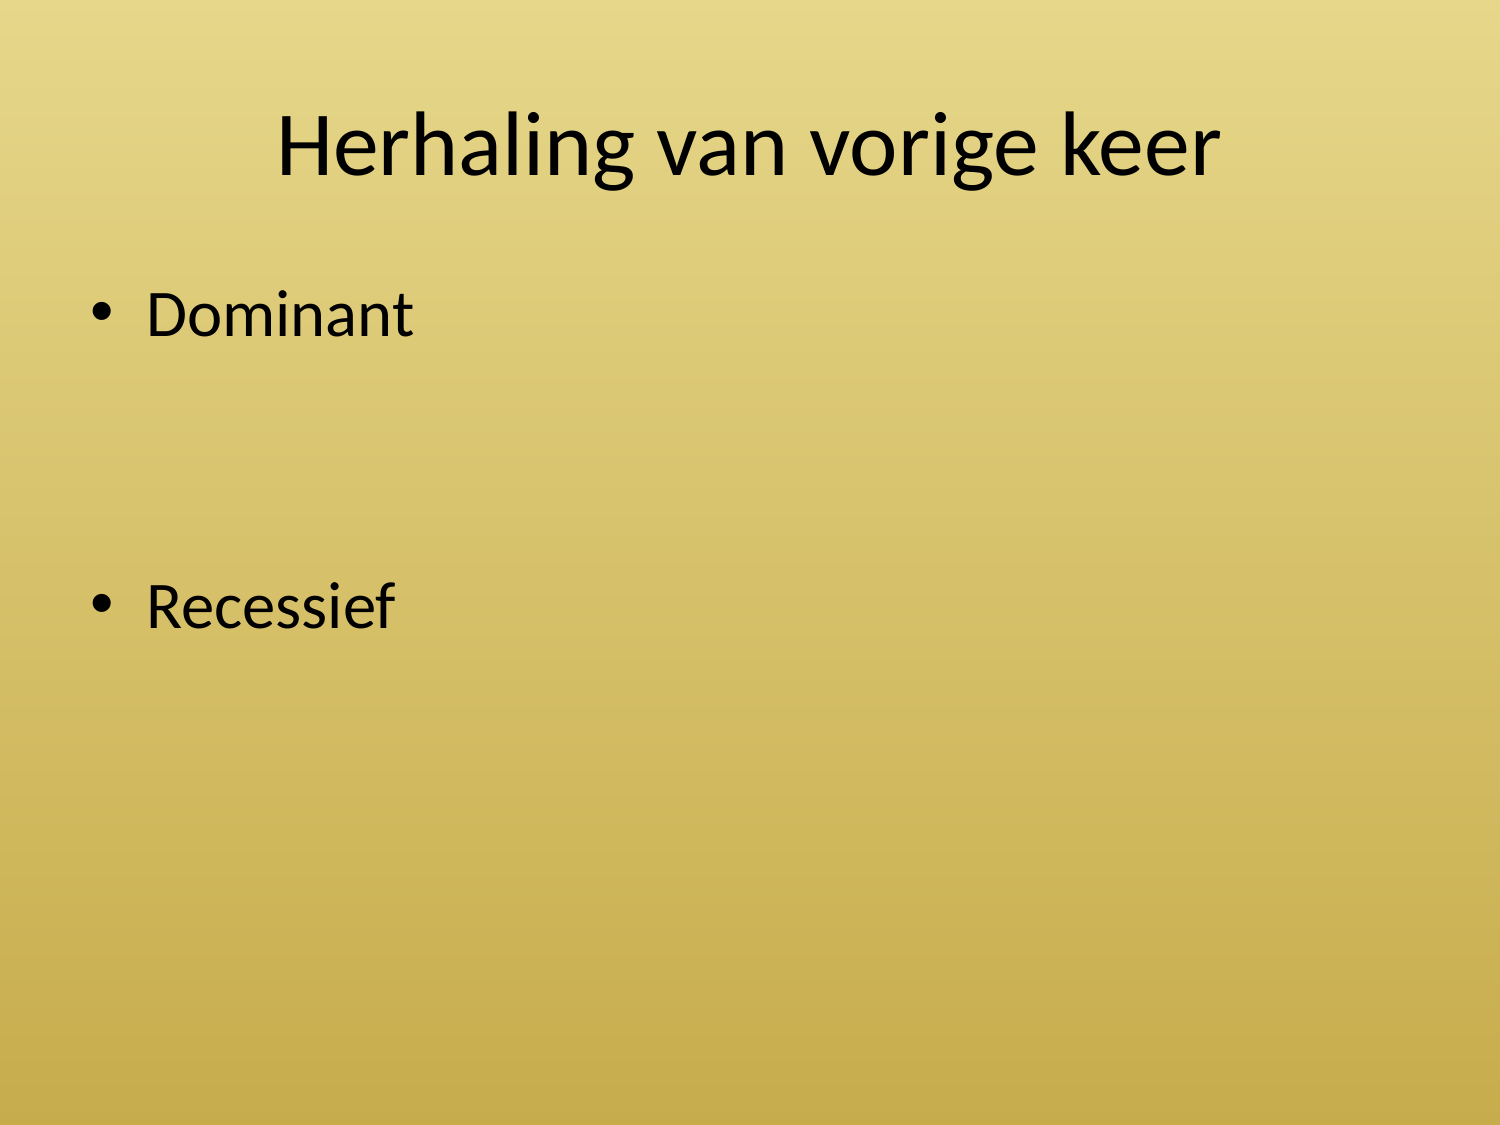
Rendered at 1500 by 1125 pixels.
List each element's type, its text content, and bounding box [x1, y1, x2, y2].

list Dominant Recessief [75, 262, 1425, 1005]
title Herhaling van vorige keer [75, 45, 1425, 233]
